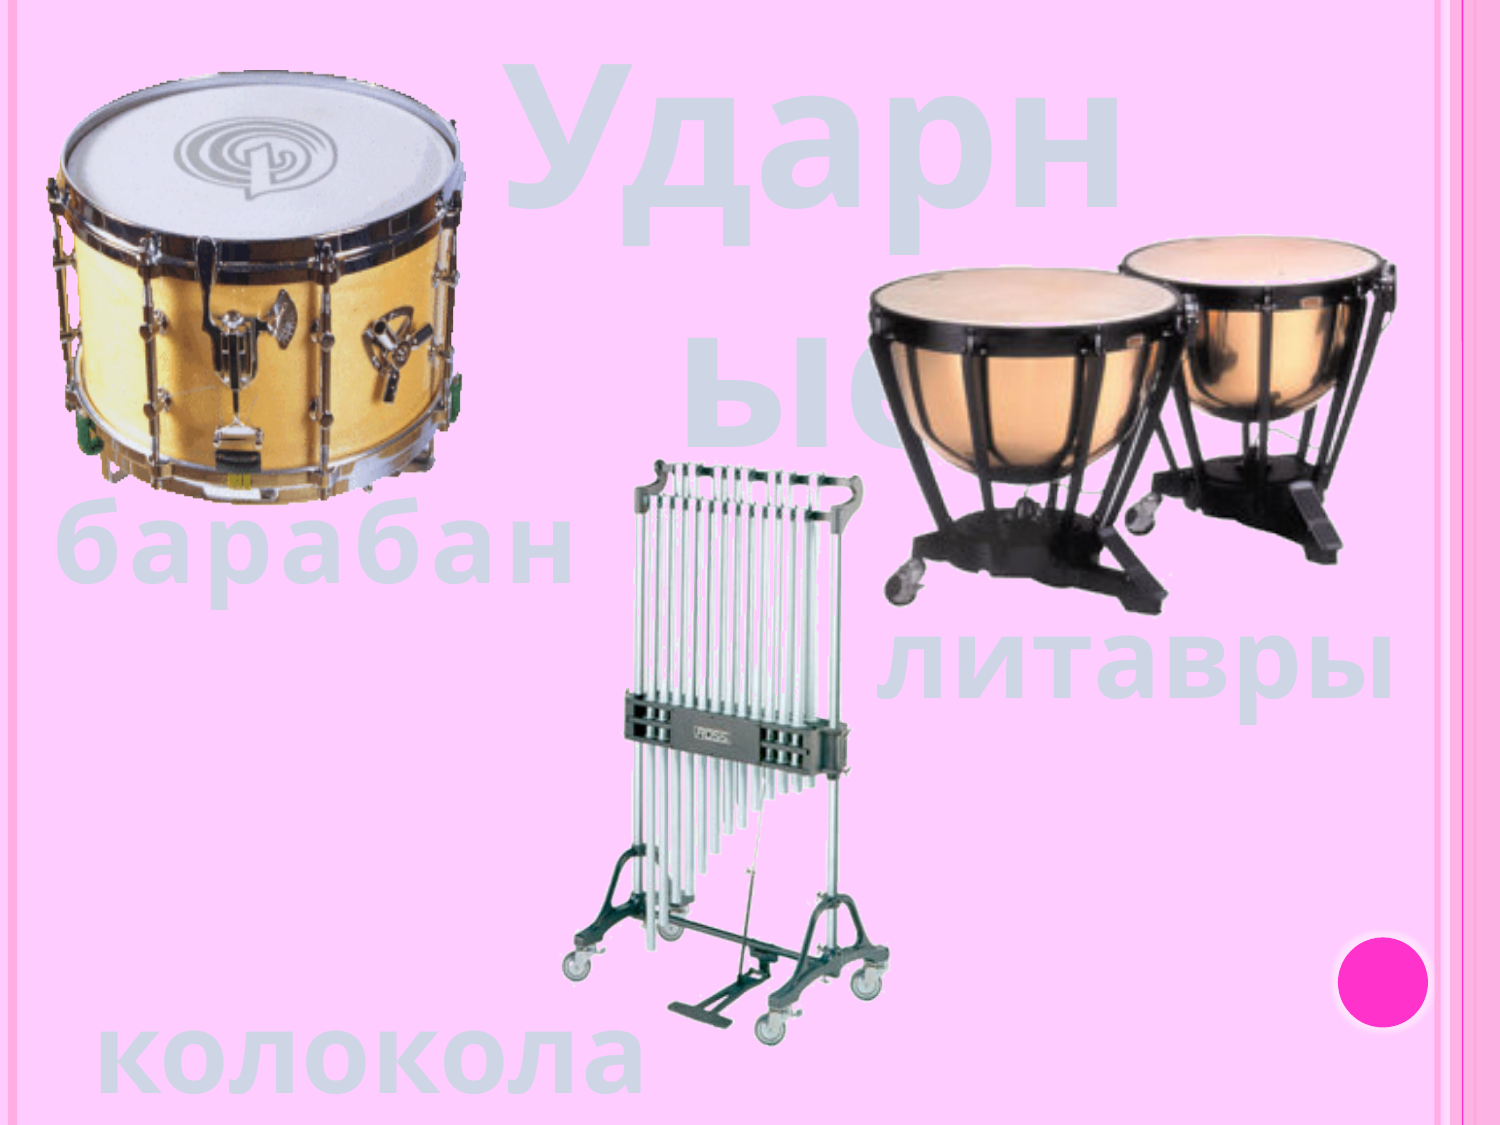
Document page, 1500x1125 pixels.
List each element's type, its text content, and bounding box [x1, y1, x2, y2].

text_box Ударные [445, 0, 1188, 436]
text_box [819, 233, 1454, 751]
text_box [46, 69, 540, 610]
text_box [69, 444, 912, 1125]
